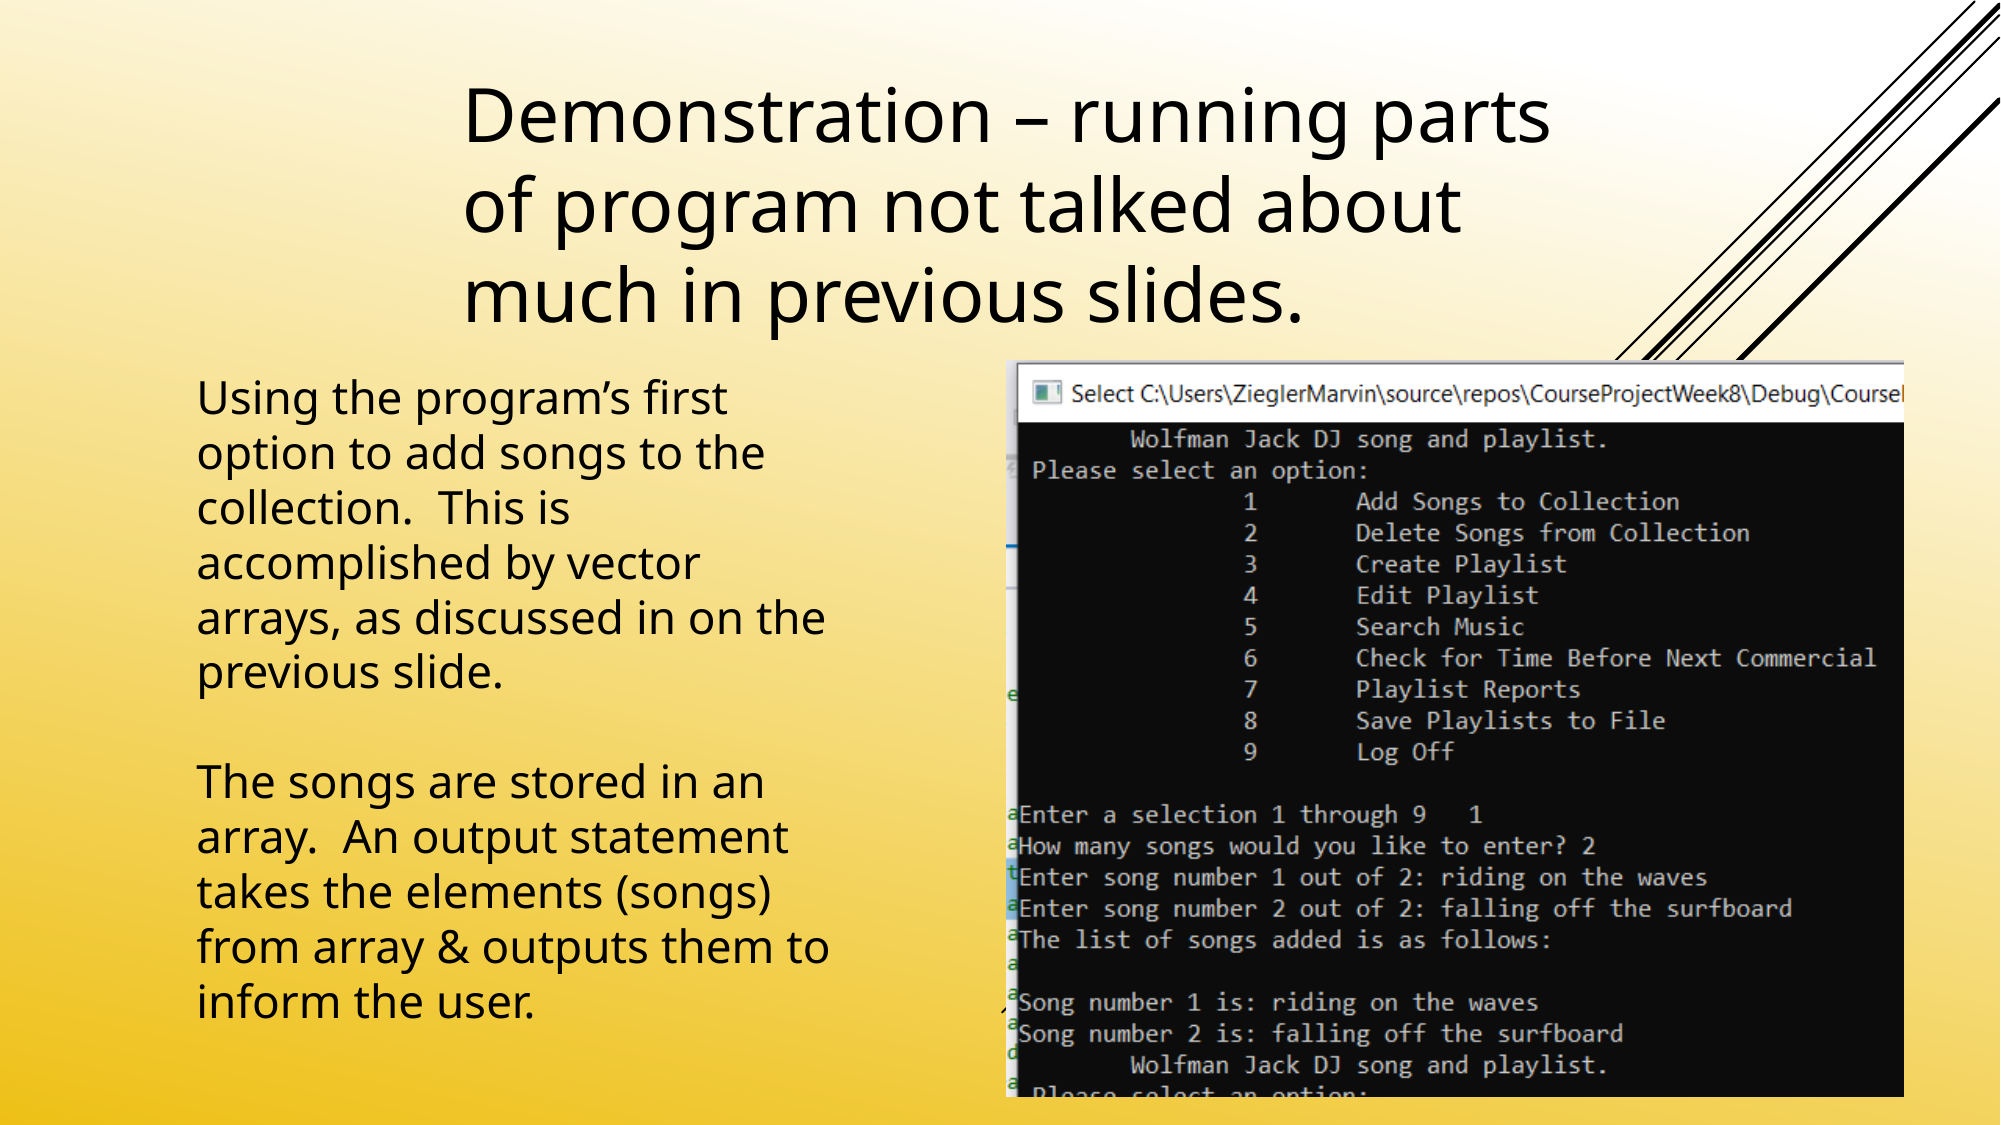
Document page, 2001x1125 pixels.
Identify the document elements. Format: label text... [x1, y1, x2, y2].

text_box Using the program’s first option to add songs to the collection. This is accomplished by vector arrays, as discussed in on the previous slide. The songs are stored in an array. An output statement takes the elements (songs) from array & outputs them to inform the user. [181, 360, 846, 1036]
picture [1006, 360, 1904, 1098]
title Demonstration – running parts of program not talked about much in previous slides. [447, 82, 1590, 346]
